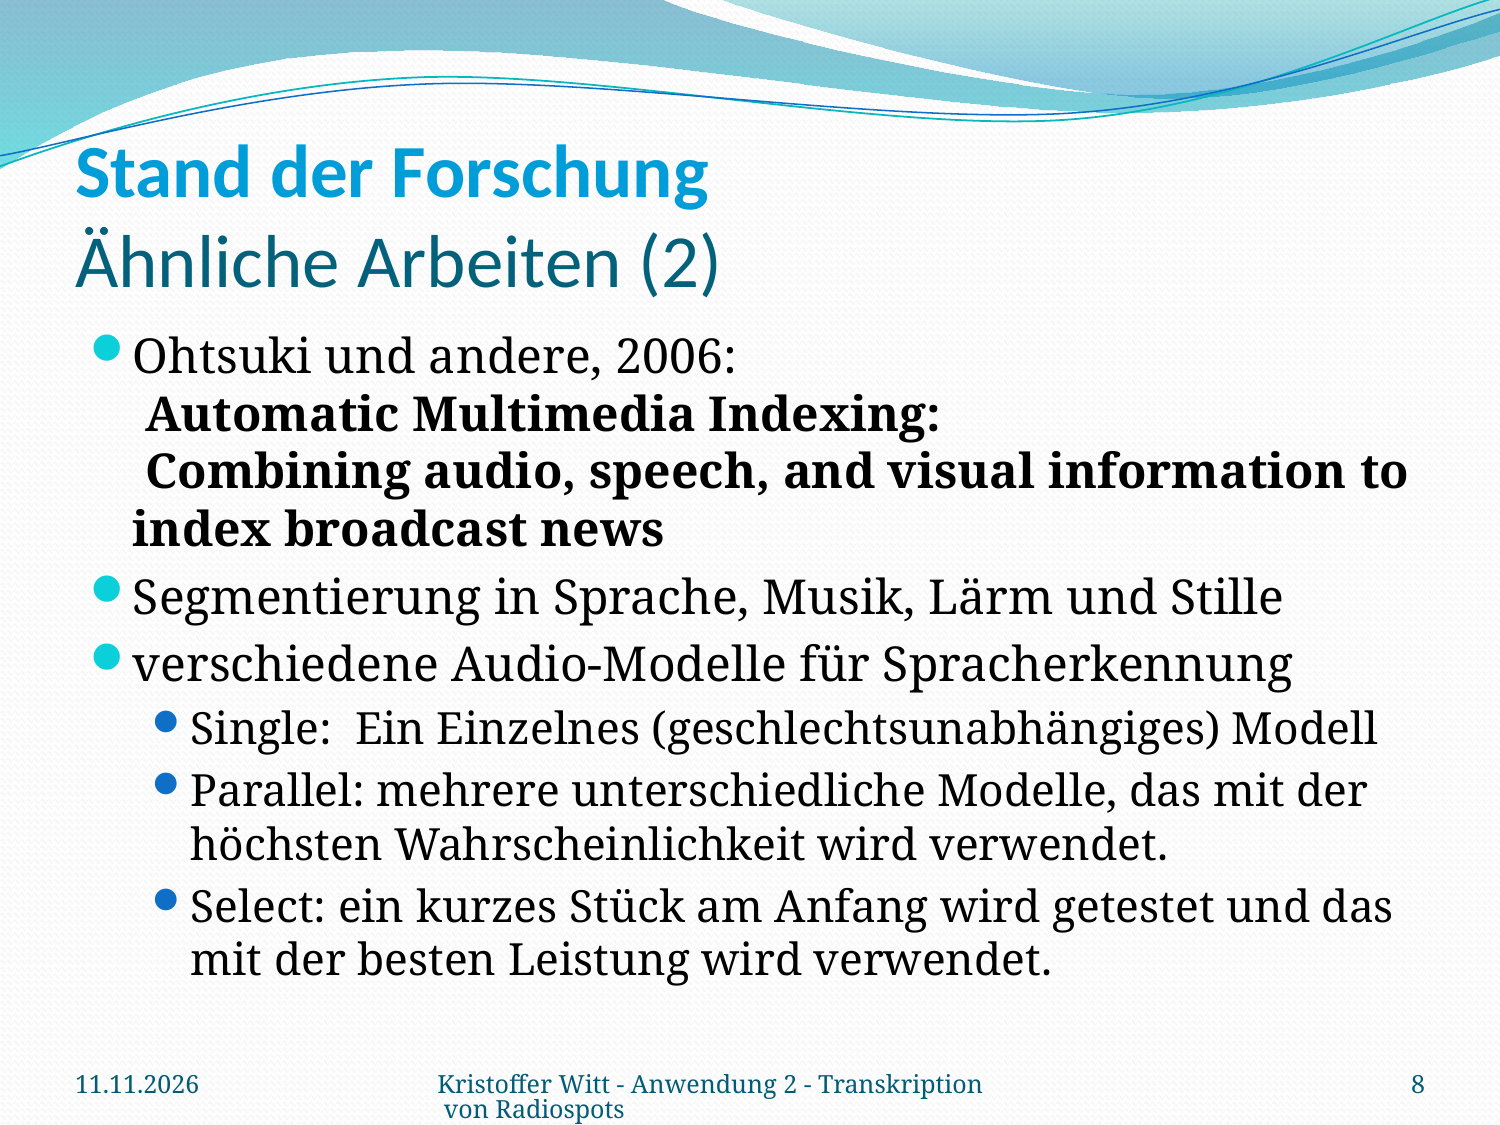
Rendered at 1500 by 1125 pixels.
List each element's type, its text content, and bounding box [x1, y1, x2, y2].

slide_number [75, 1042, 425, 1103]
title Stand der Forschung Ähnliche Arbeiten (2) [75, 115, 1425, 303]
footer Kristoffer Witt - Anwendung 2 - Transkription von Radiospots [437, 1042, 988, 1103]
slide_number 8 [1299, 1042, 1425, 1103]
list Ohtsuki und andere, 2006: Automatic Multimedia Indexing: Combining audio, speech, and visual information to index broadcast news Segmentierung in Sprache, Musik, Lärm und Stille verschiedene Audio-Modelle für Spracherkennung Single: Ein Einzelnes (geschlechtsunabhängiges) Modell Parallel: mehrere unterschiedliche Modelle, das mit der höchsten Wahrscheinlichkeit wird verwendet. Select: ein kurzes Stück am Anfang wird getestet und das mit der besten Leistung wird verwendet. [75, 317, 1425, 1038]
